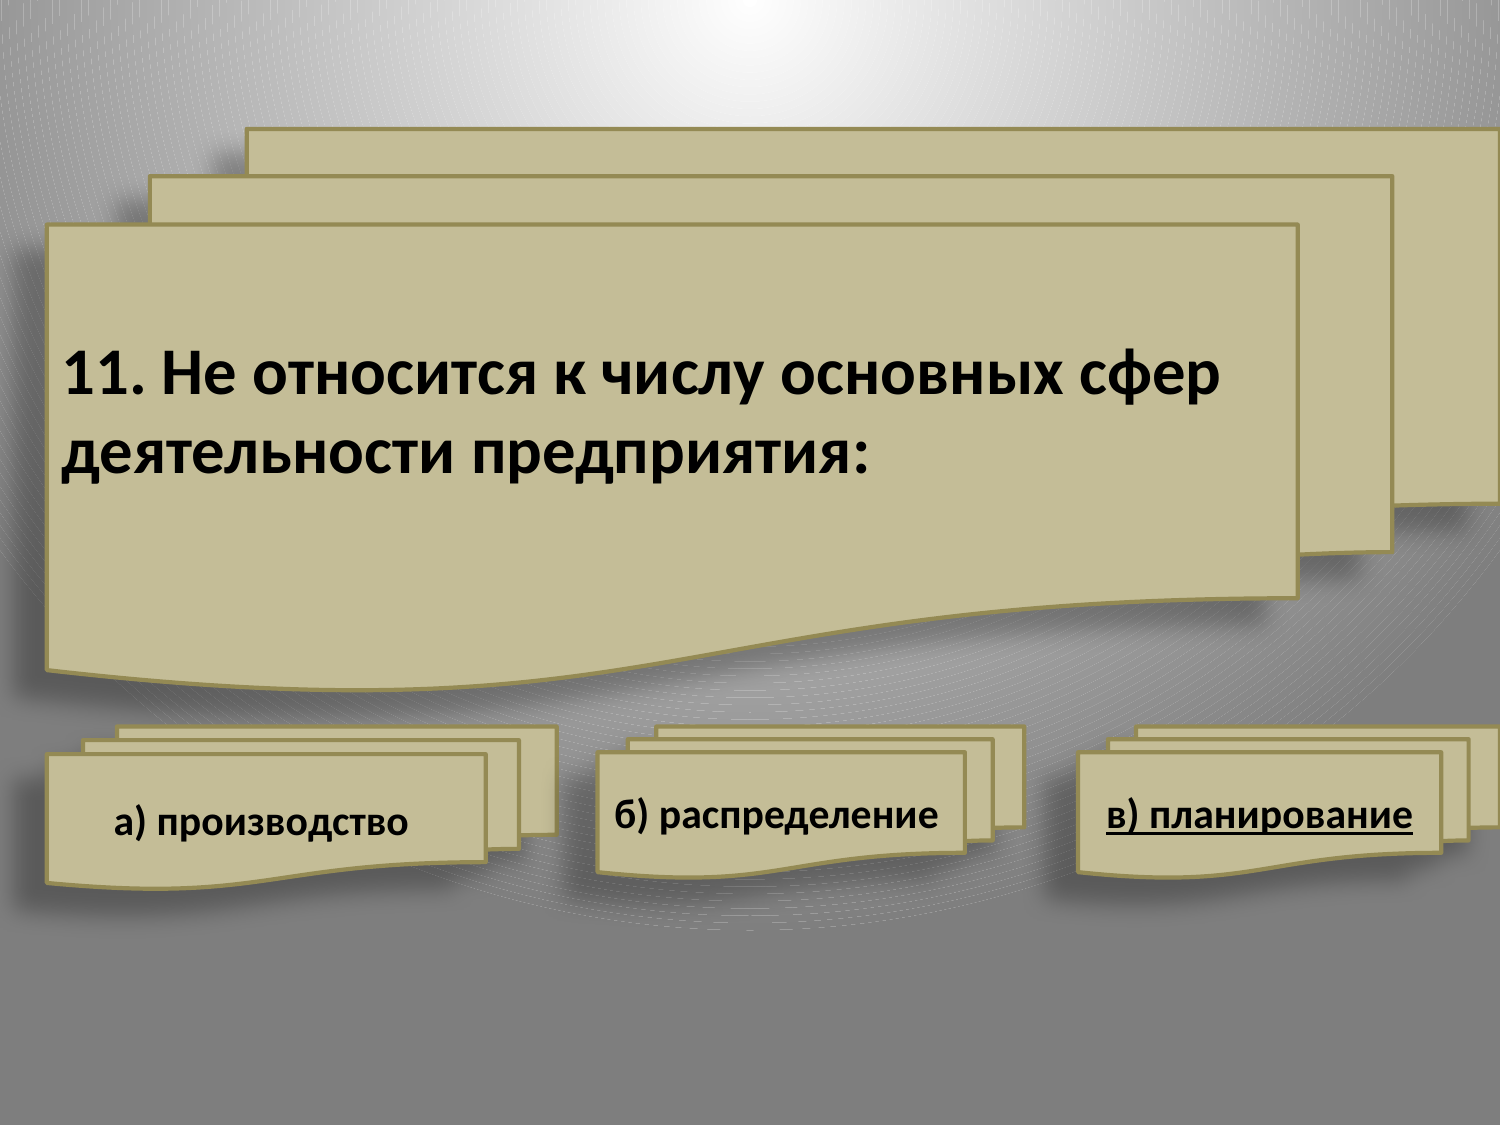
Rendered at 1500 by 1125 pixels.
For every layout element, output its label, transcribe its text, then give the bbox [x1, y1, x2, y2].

text_box 11. Не относится к числу основных сфер деятельности предприятия: [44, 126, 1500, 693]
text_box б) распределение [595, 724, 1027, 880]
text_box а) производство [44, 724, 559, 891]
text_box в) планирование [1075, 724, 1500, 880]
